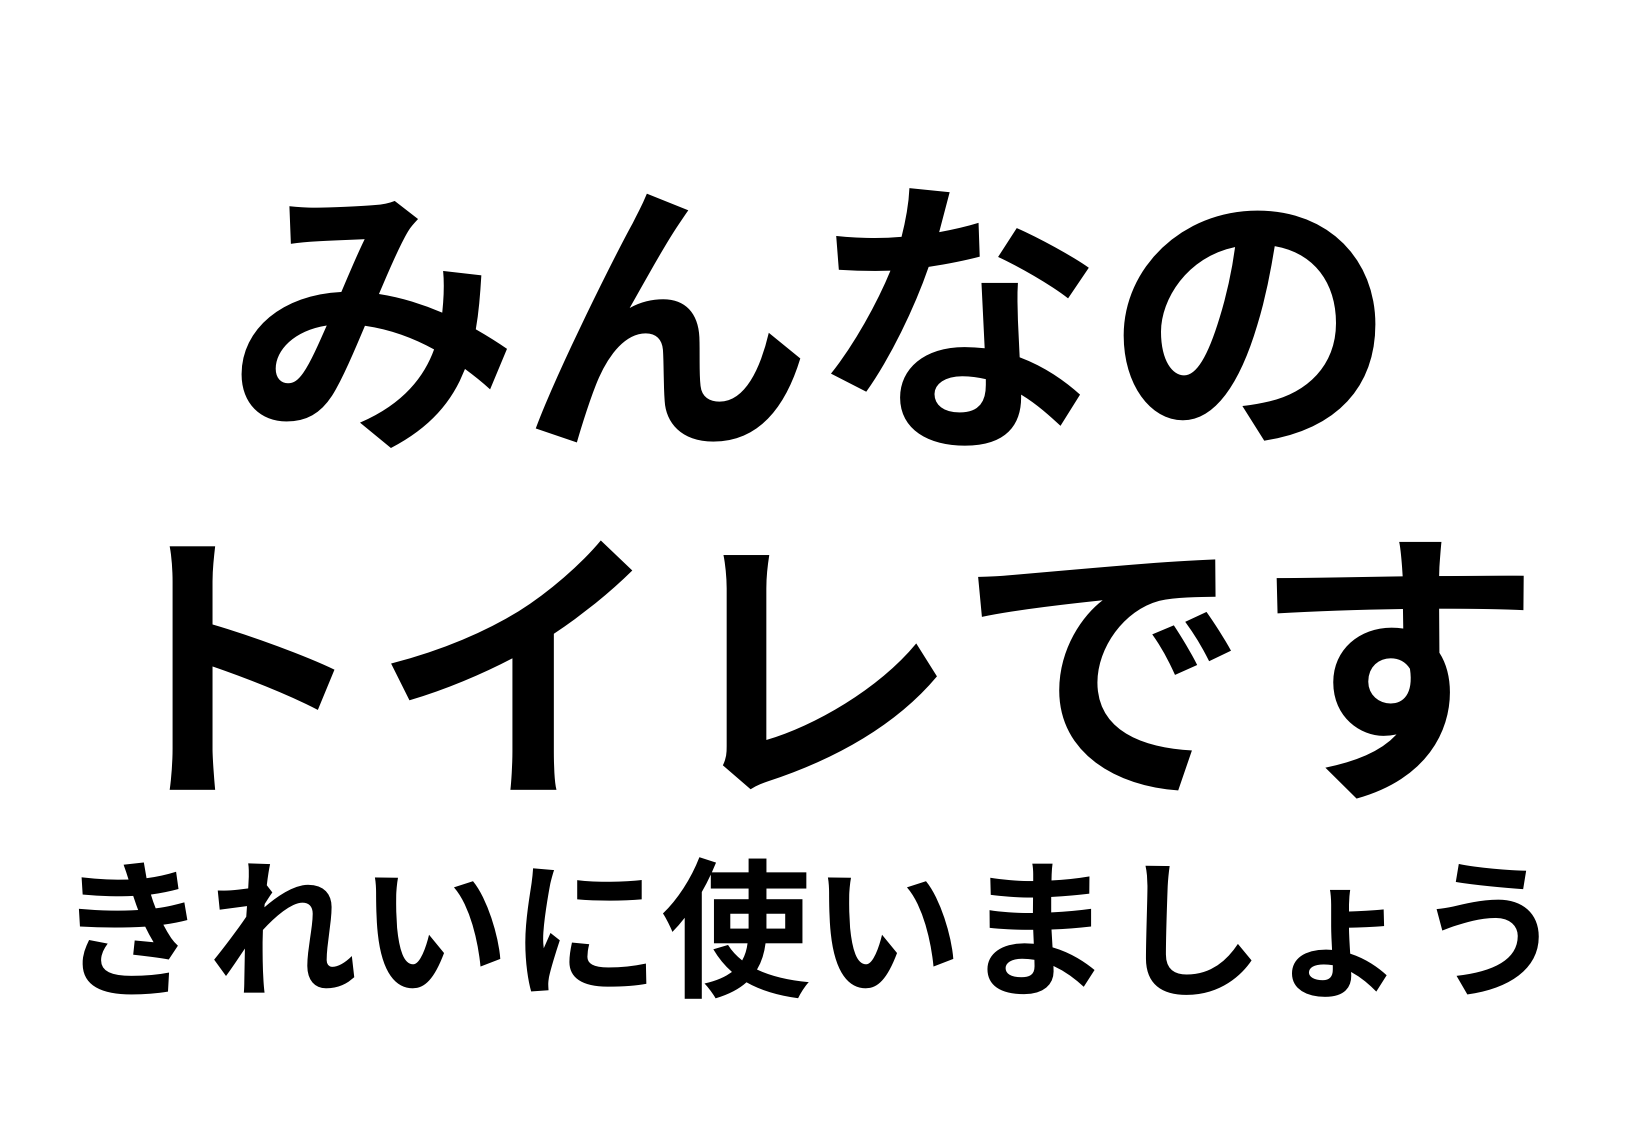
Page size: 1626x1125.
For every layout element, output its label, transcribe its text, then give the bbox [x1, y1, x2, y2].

text_box みんなの トイレです きれいに使いましょう [0, 128, 1625, 1024]
